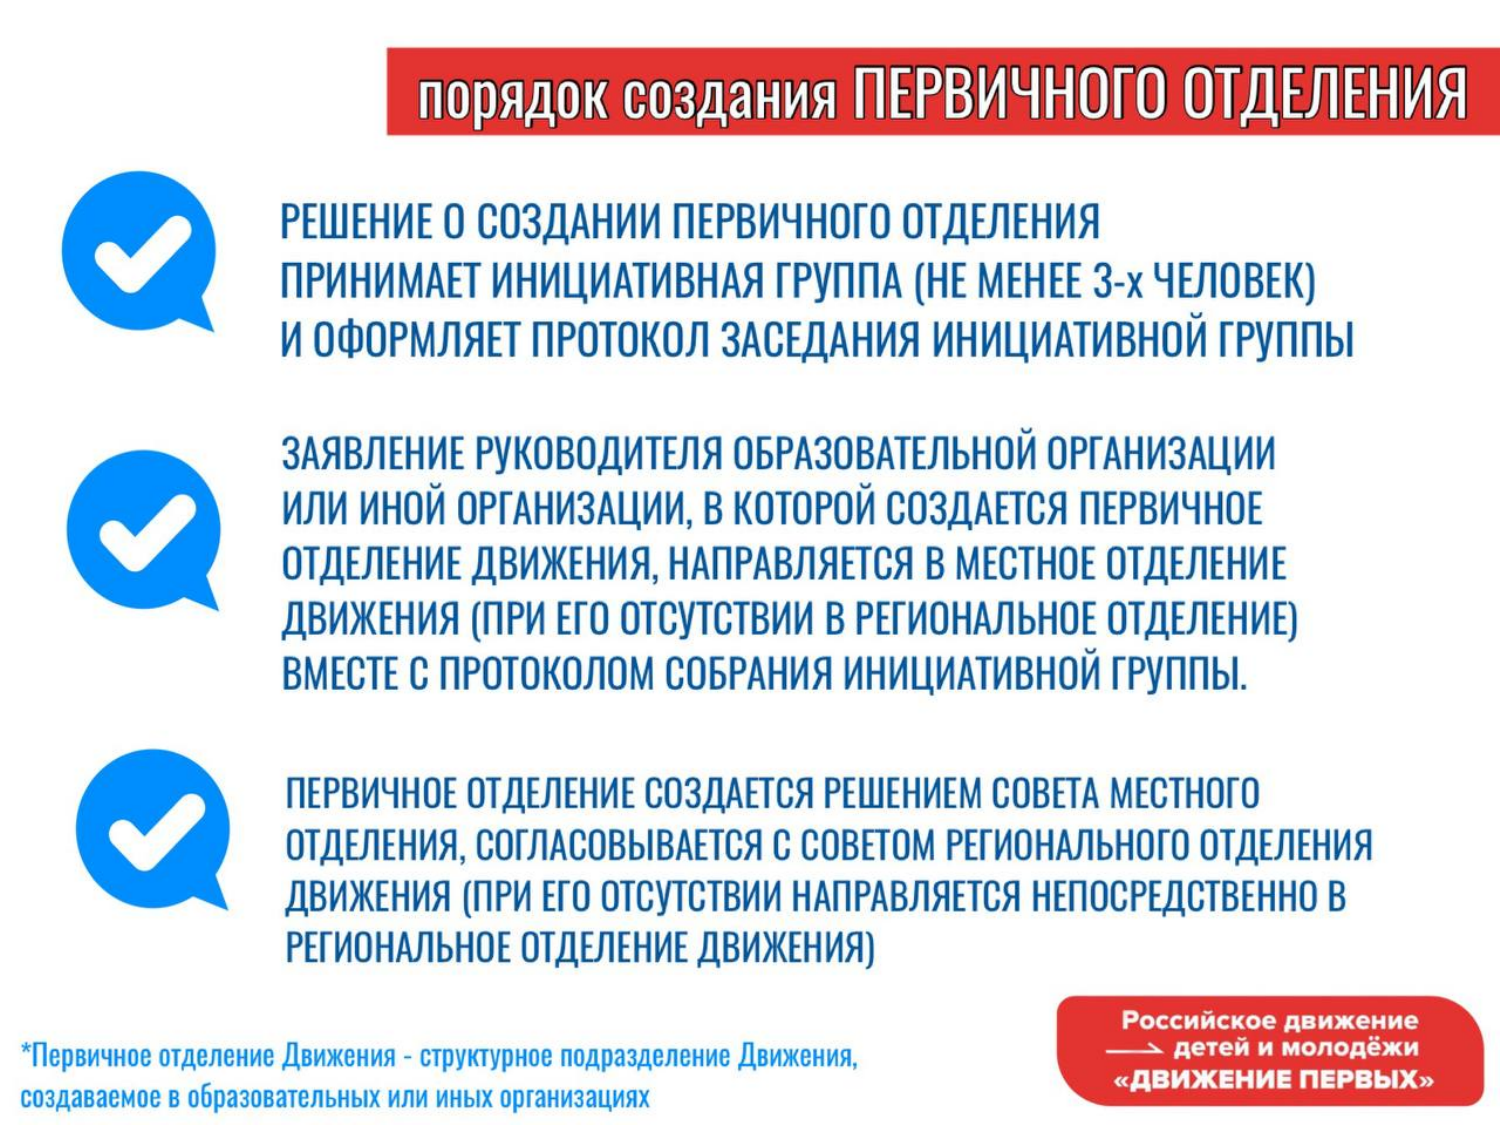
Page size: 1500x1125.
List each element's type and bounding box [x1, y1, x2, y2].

list [0, 0, 1500, 1125]
